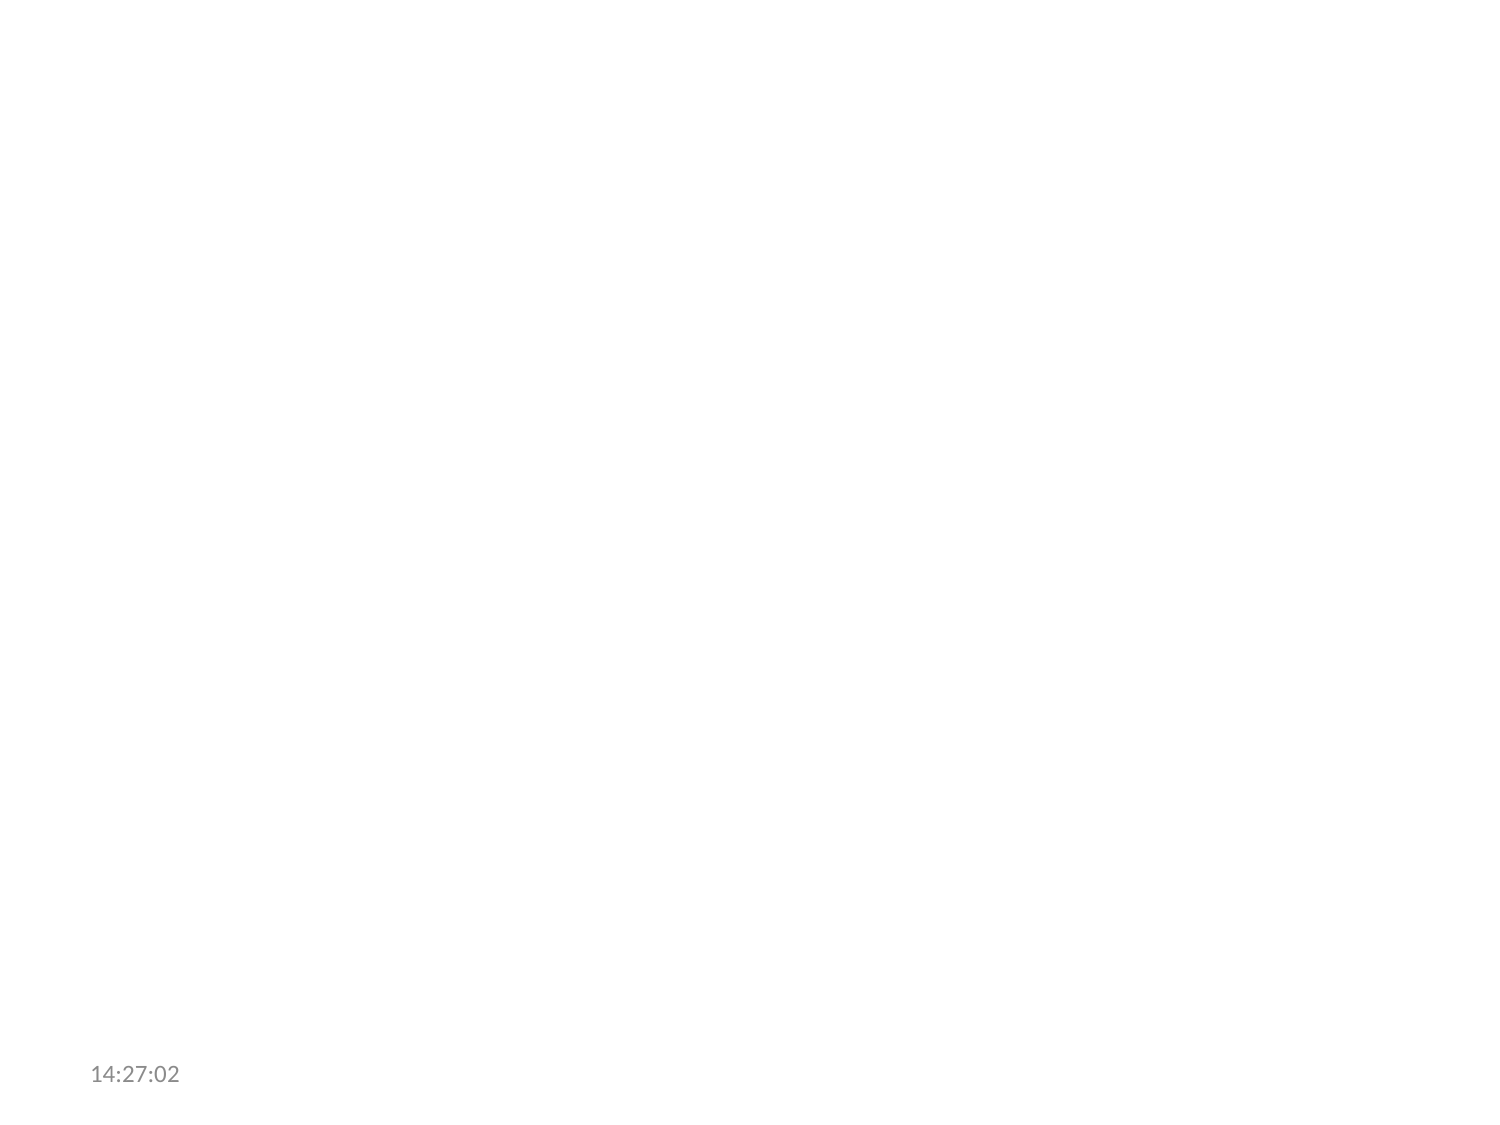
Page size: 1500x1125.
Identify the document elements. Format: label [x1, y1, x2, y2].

slide_number [75, 1042, 425, 1103]
